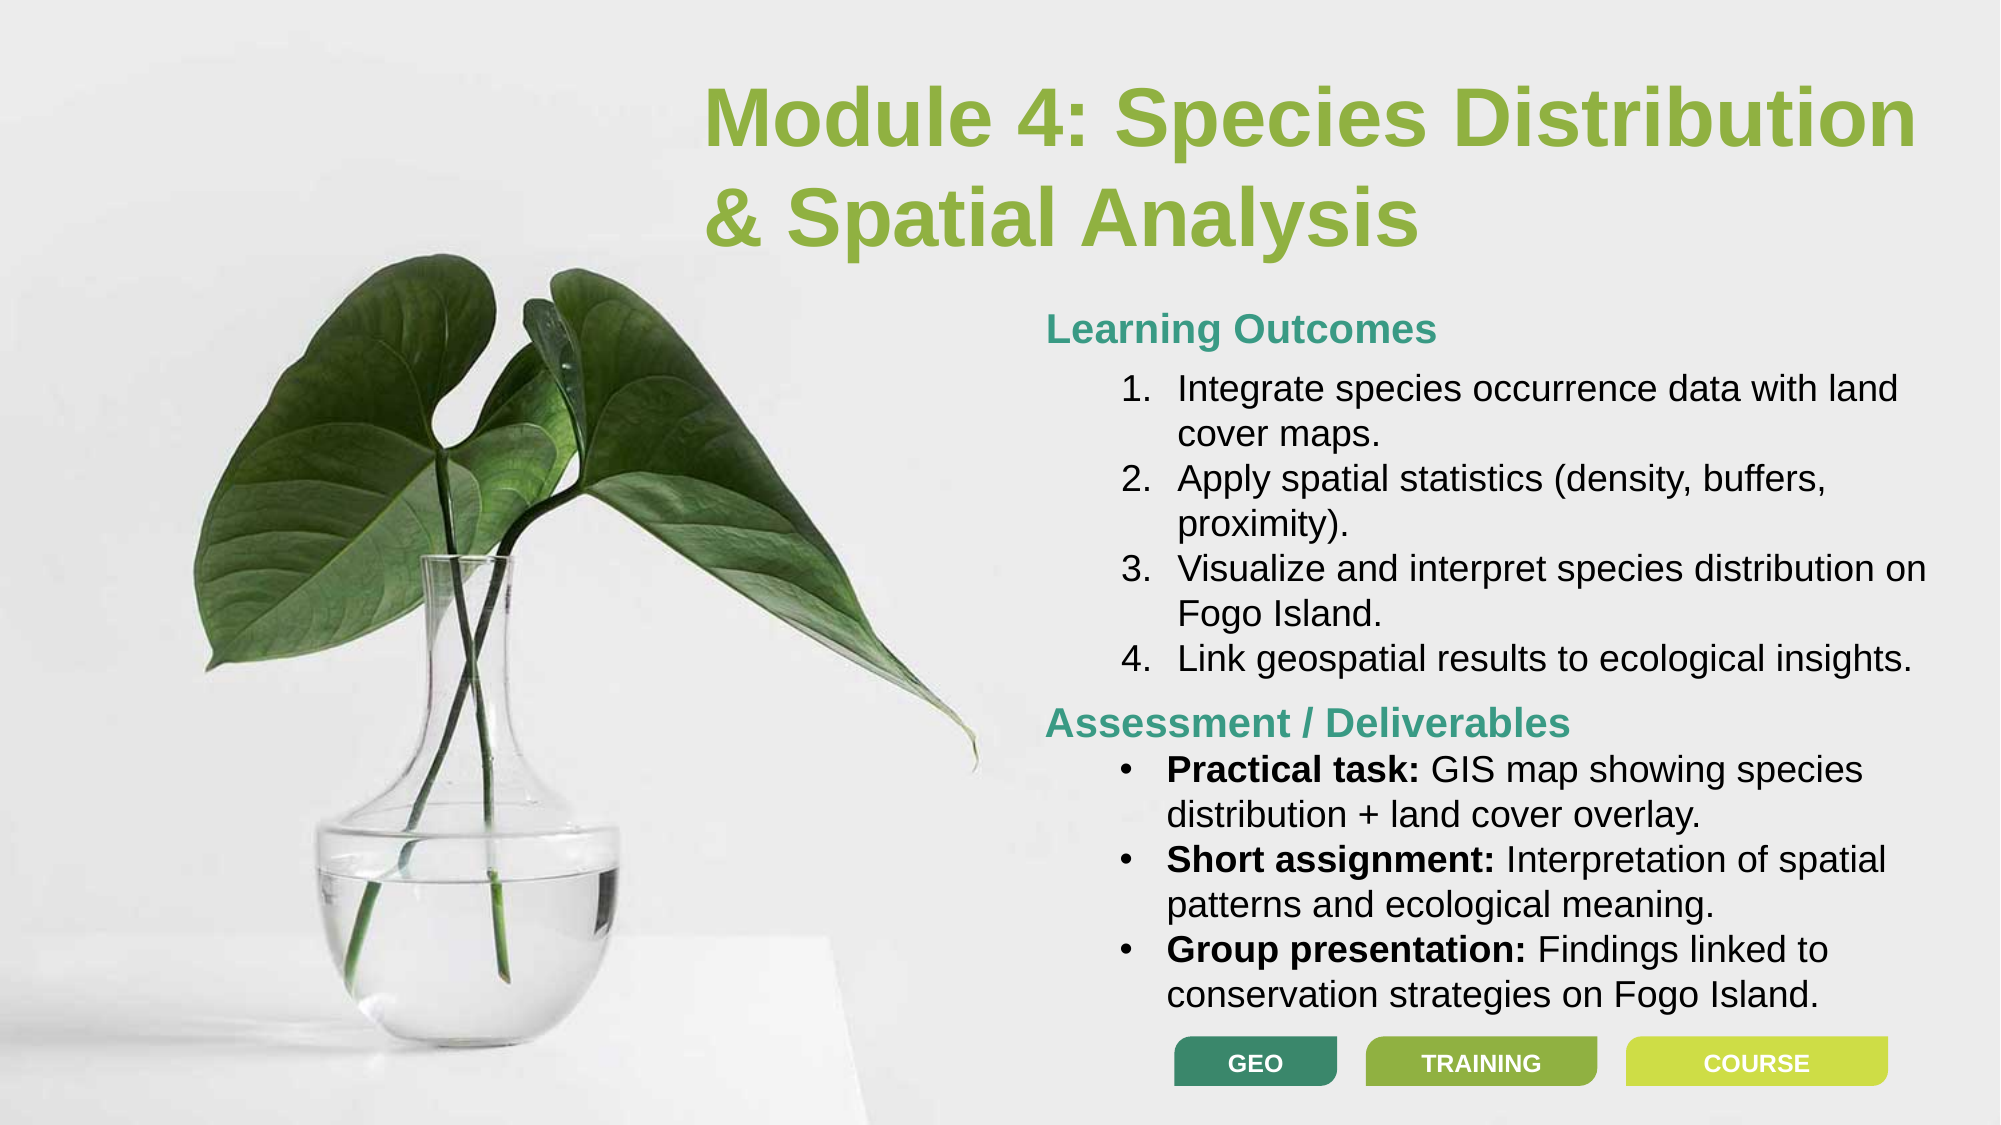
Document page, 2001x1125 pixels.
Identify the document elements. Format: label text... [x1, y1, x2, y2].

picture [0, 0, 2001, 1125]
text_box GEO [1174, 1036, 1338, 1086]
text_box COURSE [1626, 1036, 1889, 1086]
text_box TRAINING [1365, 1036, 1598, 1086]
text_box Integrate species occurrence data with land cover maps. Apply spatial statistics (density, buffers, proximity). Visualize and interpret species distribution on Fogo Island. Link geospatial results to ecological insights. [1031, 356, 1971, 687]
text_box Module 4: Species Distribution & Spatial Analysis [703, 103, 1971, 222]
text_box Learning Outcomes [1031, 294, 1757, 356]
text_box Assessment / Deliverables Practical task: GIS map showing species distribution + land cover overlay. Short assignment: Interpretation of spatial patterns and ecological meaning. Group presentation: Findings linked to conservation strategies on Fogo Island. [1029, 688, 2000, 1023]
